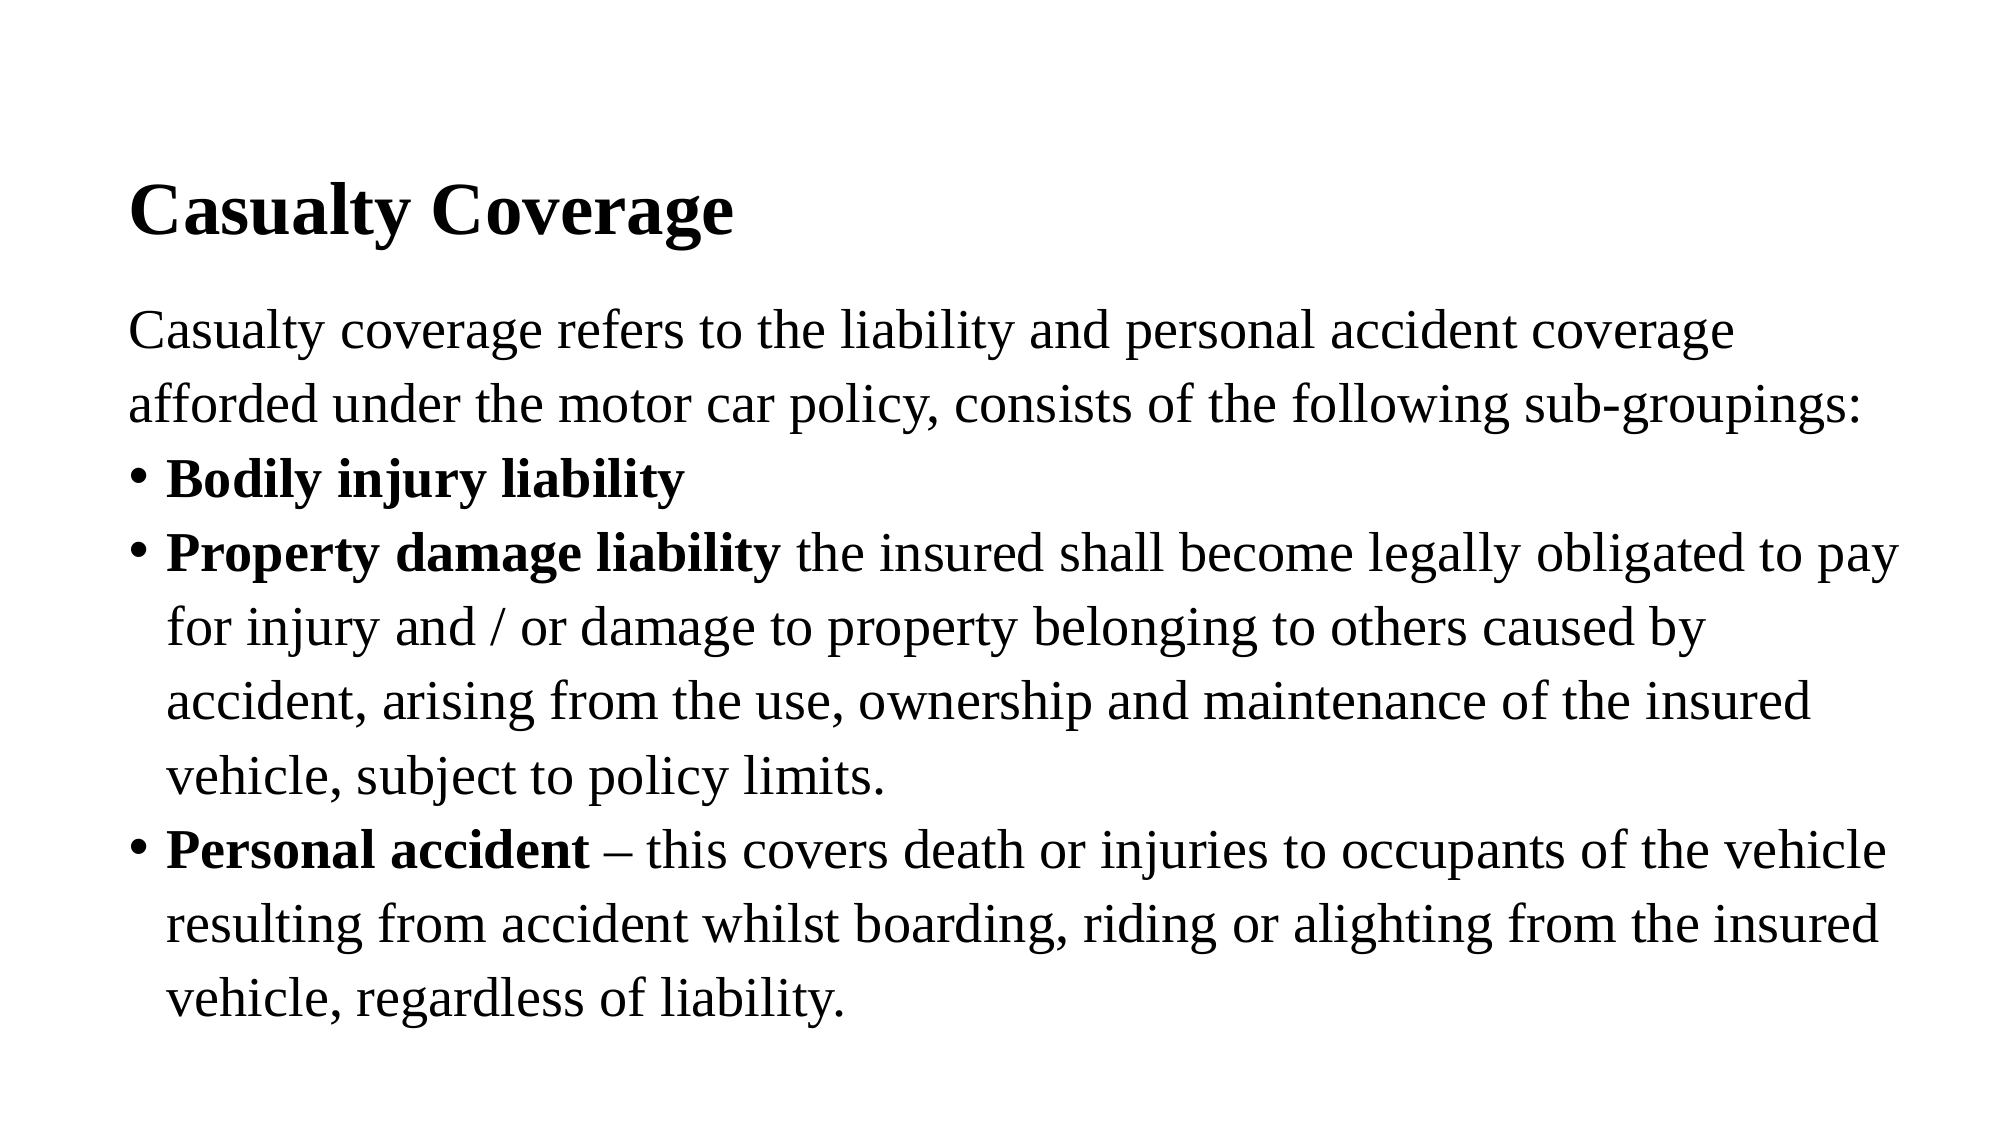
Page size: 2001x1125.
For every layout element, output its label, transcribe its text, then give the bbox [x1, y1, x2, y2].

list Casualty coverage refers to the liability and personal accident coverage afforded under the motor car policy, consists of the following sub-groupings: Bodily injury liability Property damage liability the insured shall become legally obligated to pay for injury and / or damage to property belonging to others caused by accident, arising from the use, ownership and maintenance of the insured vehicle, subject to policy limits. Personal accident – this covers death or injuries to occupants of the vehicle resulting from accident whilst boarding, riding or alighting from the insured vehicle, regardless of liability. [113, 278, 1935, 1056]
title Casualty Coverage [113, 142, 1914, 278]
